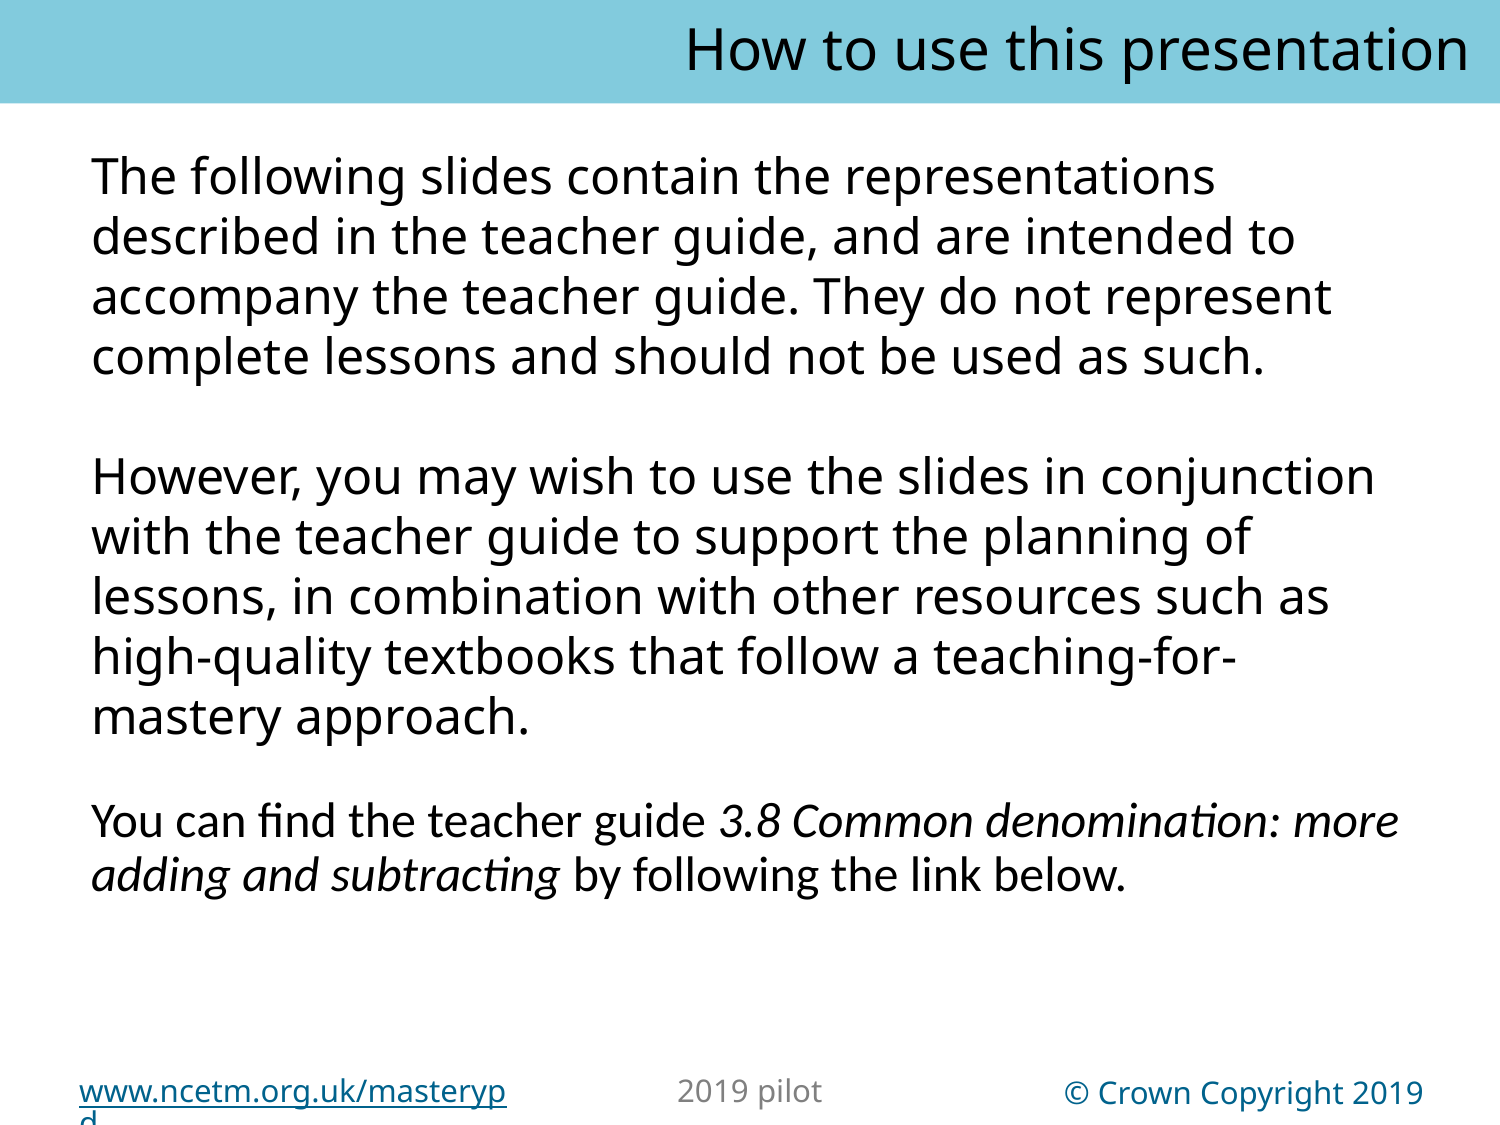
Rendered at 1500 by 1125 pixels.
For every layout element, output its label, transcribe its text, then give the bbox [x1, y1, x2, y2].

list How to use this presentation [0, 0, 1500, 104]
list You can find the teacher guide 3.8 Common denomination: more adding and subtracting by following the link below. [76, 786, 1424, 972]
